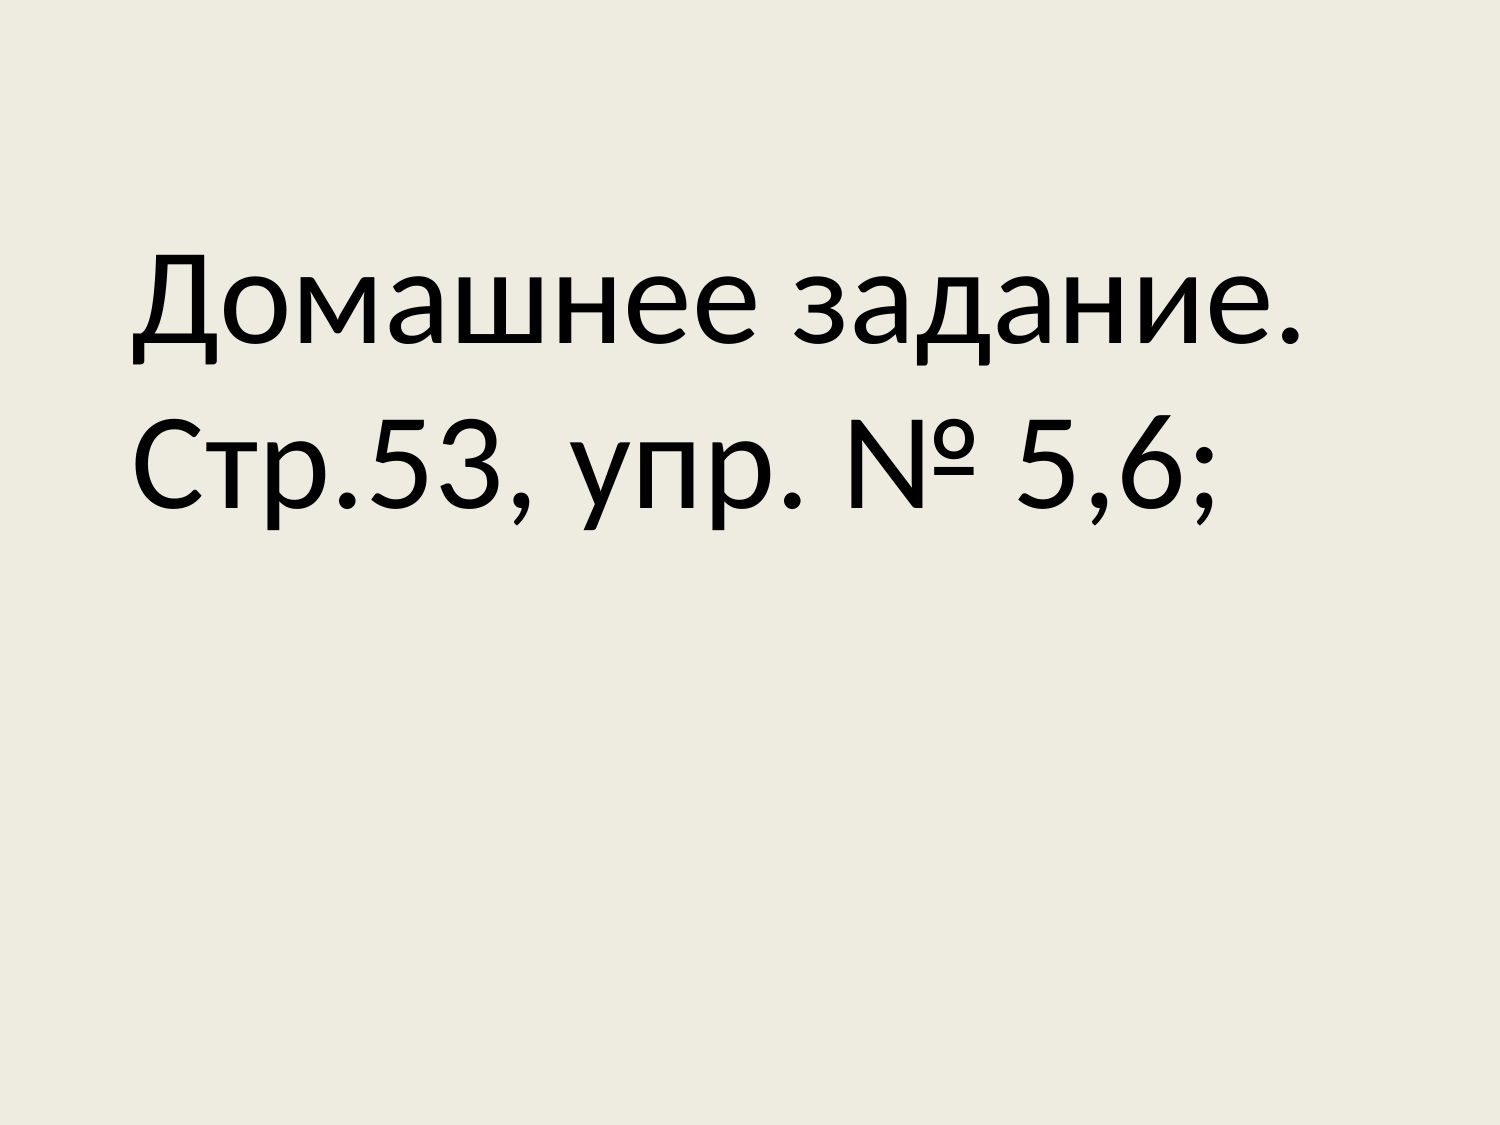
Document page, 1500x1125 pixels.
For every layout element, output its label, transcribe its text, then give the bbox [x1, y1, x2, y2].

text_box Домашнее задание. Стр.53, упр. № 5,6; [117, 199, 1430, 544]
